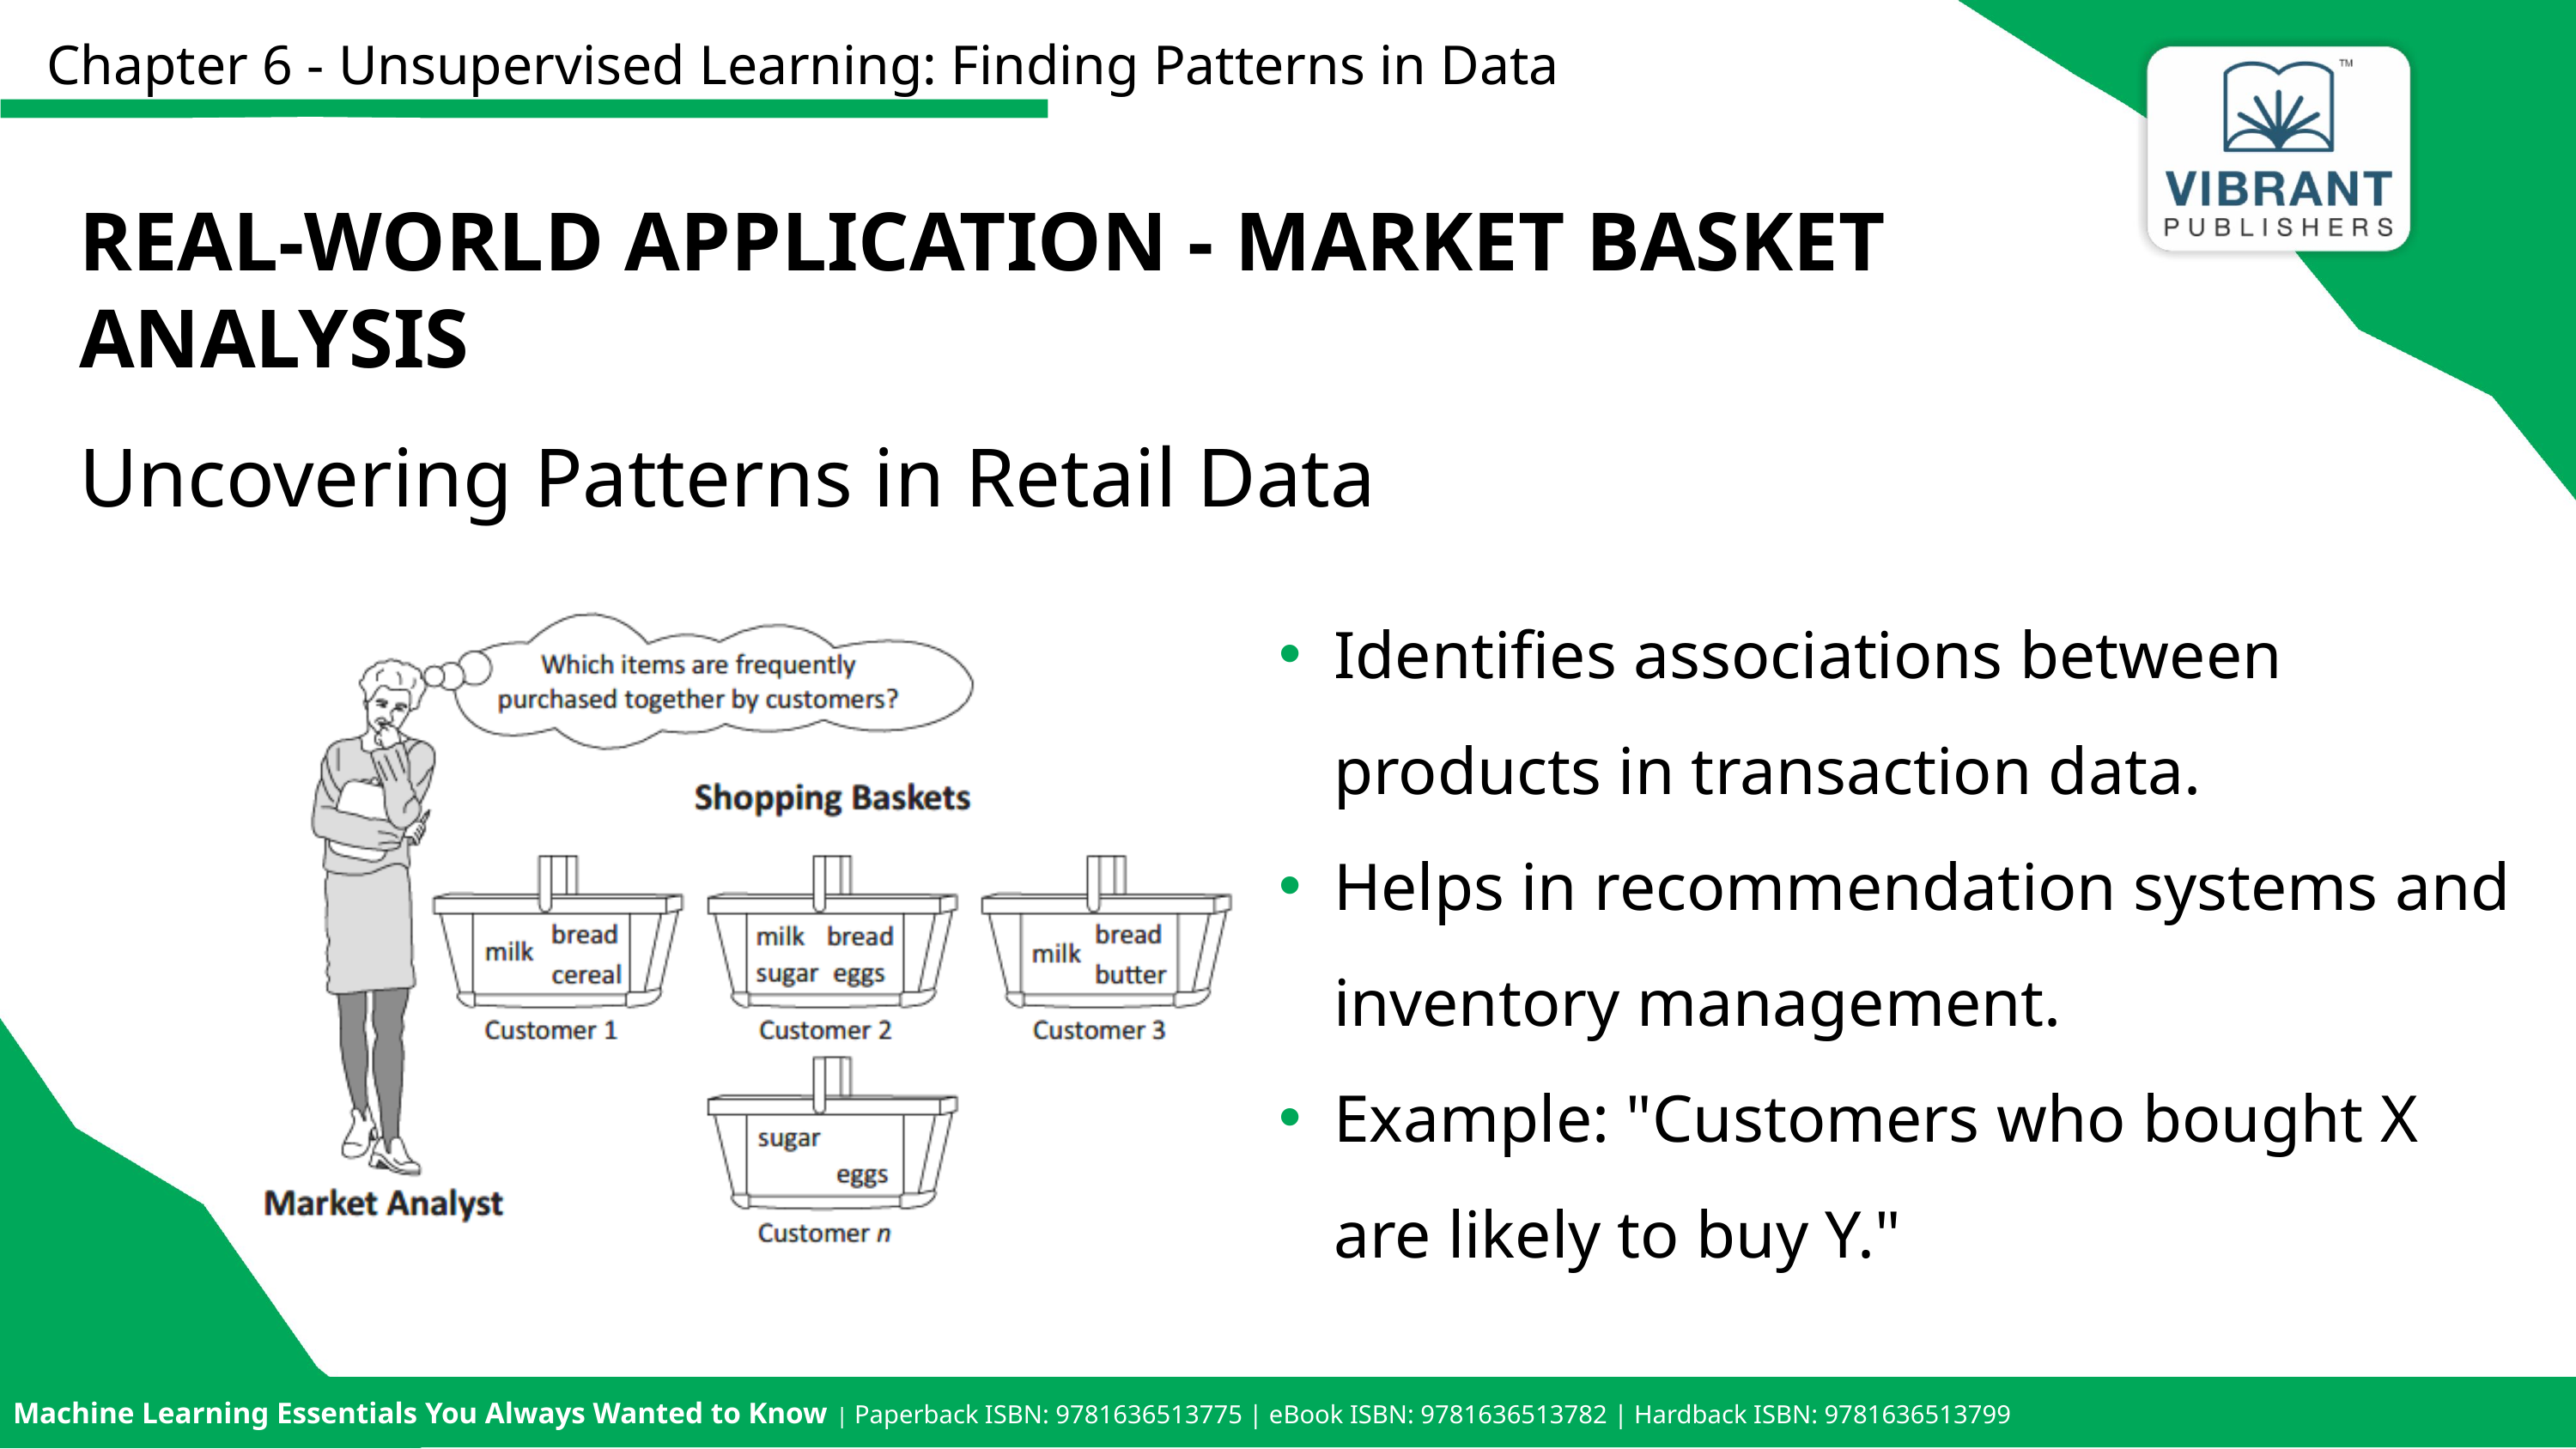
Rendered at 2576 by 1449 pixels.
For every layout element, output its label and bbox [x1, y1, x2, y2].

picture [254, 597, 1254, 1273]
text_box [0, 0, 2576, 1448]
